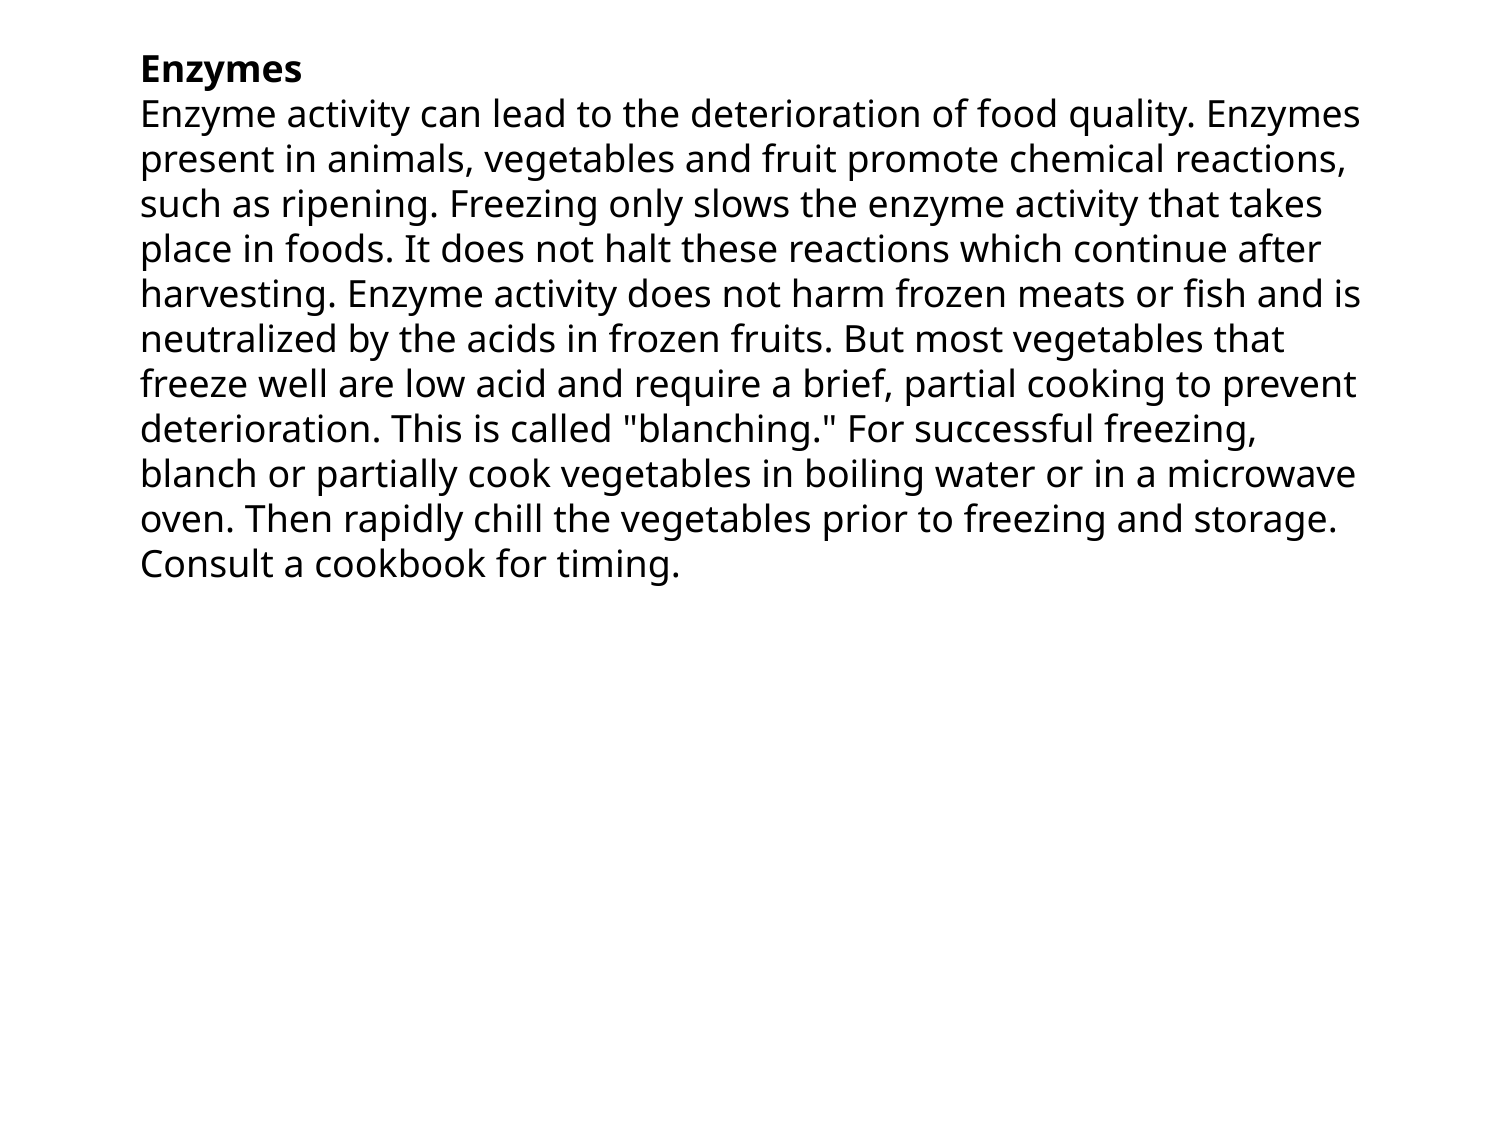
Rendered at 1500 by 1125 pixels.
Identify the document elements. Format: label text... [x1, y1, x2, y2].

text_box Enzymes Enzyme activity can lead to the deterioration of food quality. Enzymes present in animals, vegetables and fruit promote chemical reactions, such as ripening. Freezing only slows the enzyme activity that takes place in foods. It does not halt these reactions which continue after harvesting. Enzyme activity does not harm frozen meats or fish and is neutralized by the acids in frozen fruits. But most vegetables that freeze well are low acid and require a brief, partial cooking to prevent deterioration. This is called "blanching." For successful freezing, blanch or partially cook vegetables in boiling water or in a microwave oven. Then rapidly chill the vegetables prior to freezing and storage. Consult a cookbook for timing. [124, 37, 1388, 593]
